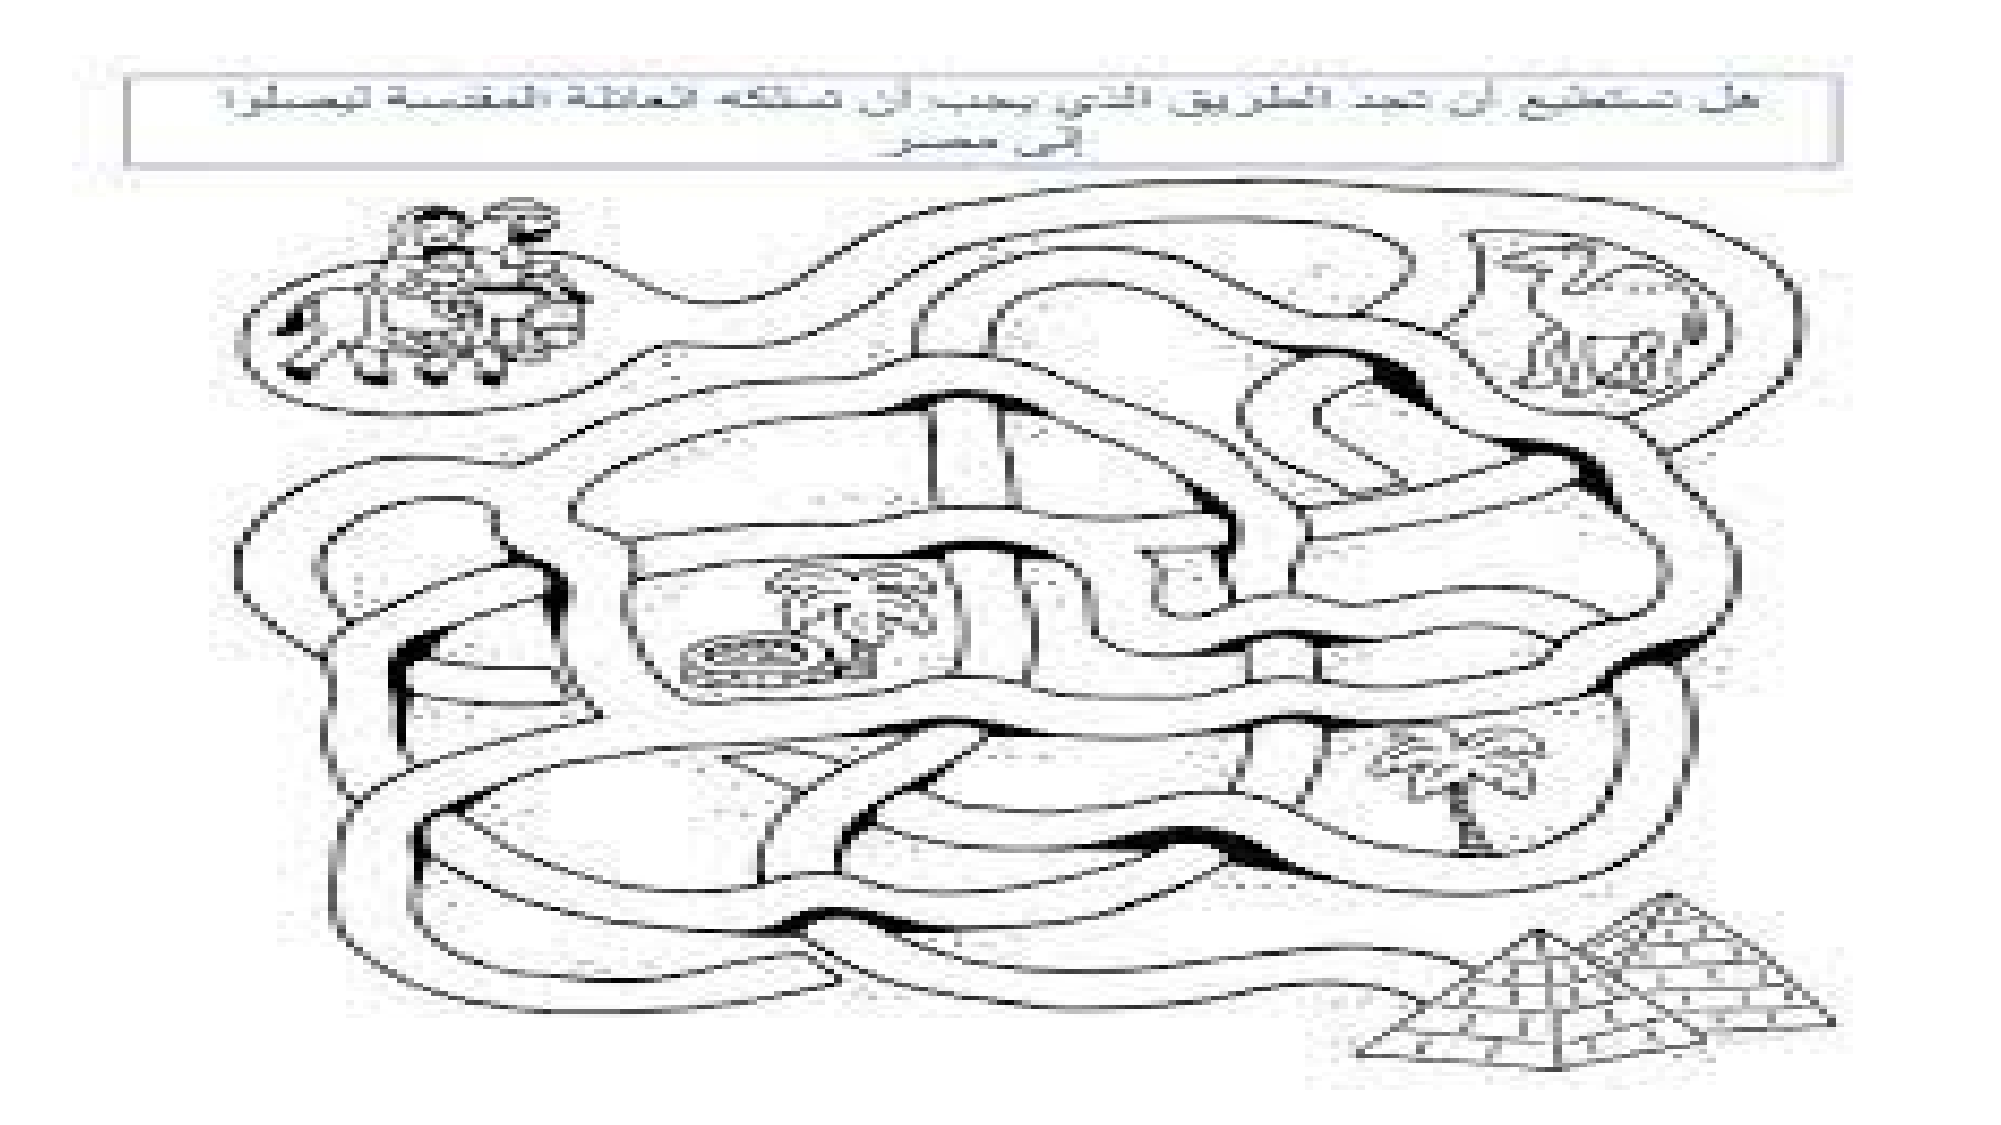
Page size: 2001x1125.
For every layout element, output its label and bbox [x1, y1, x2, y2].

picture [72, 55, 1922, 1099]
